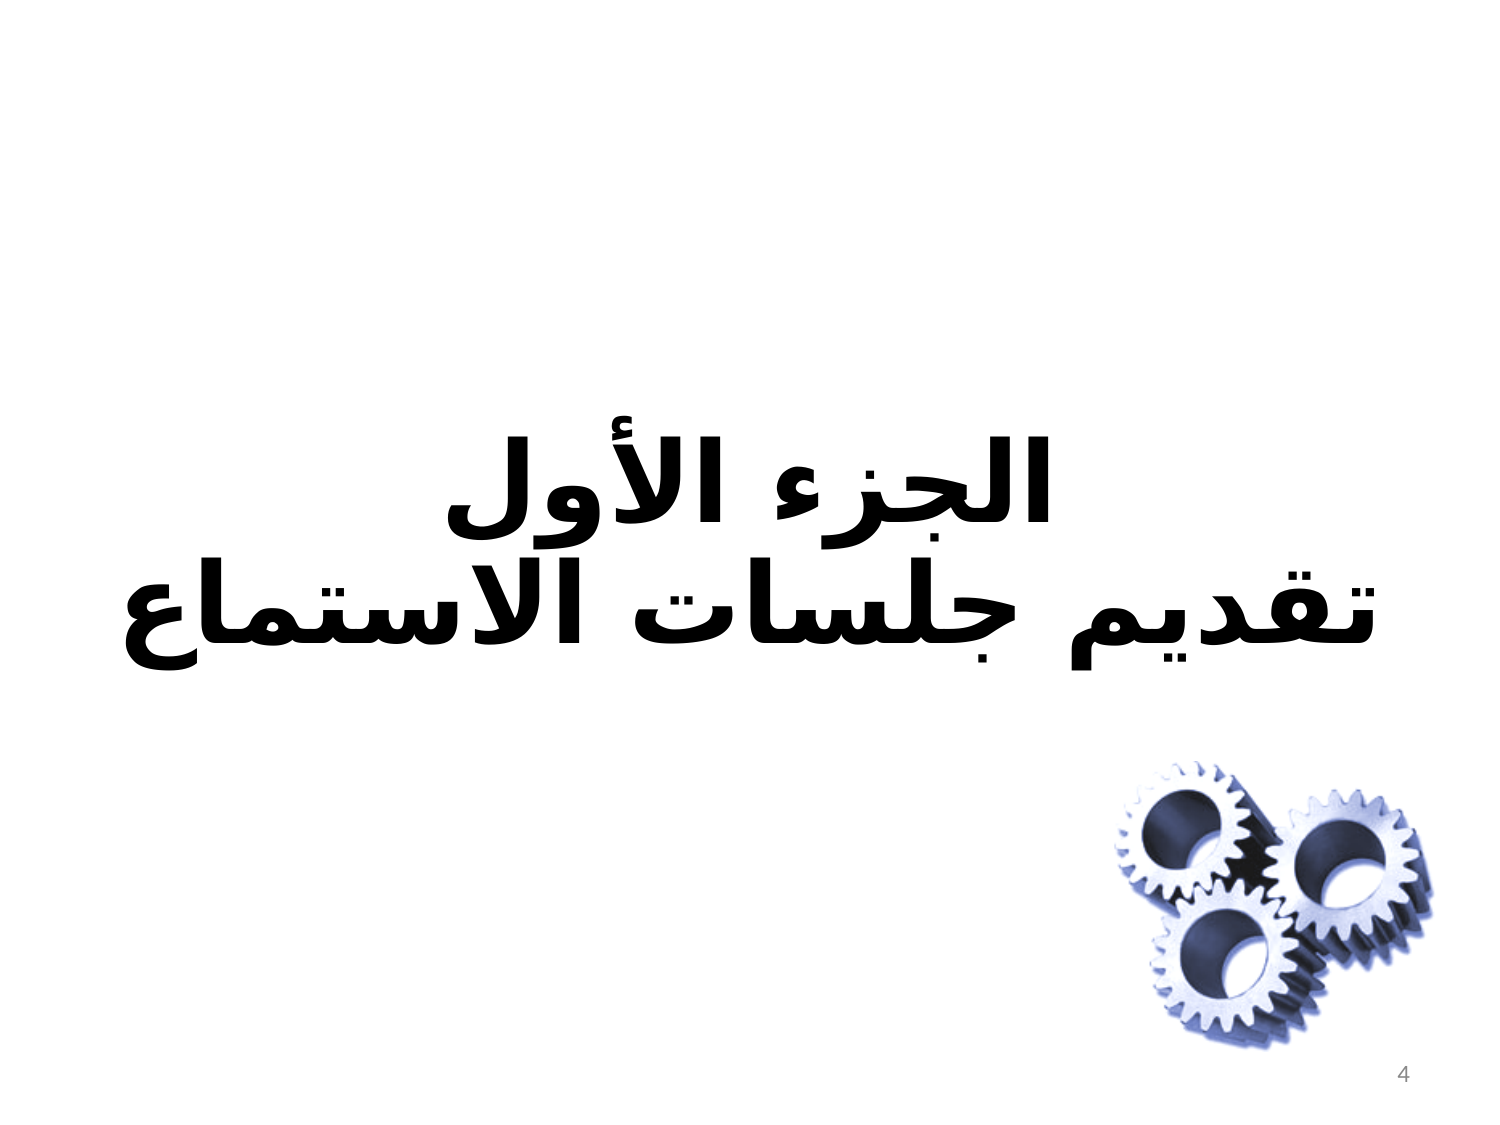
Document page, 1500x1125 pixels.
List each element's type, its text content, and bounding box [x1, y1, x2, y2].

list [1112, 761, 1436, 1052]
slide_number 4 [1074, 1042, 1425, 1103]
title الجزء الأول تقديم جلسات الاستماع [75, 453, 1425, 641]
